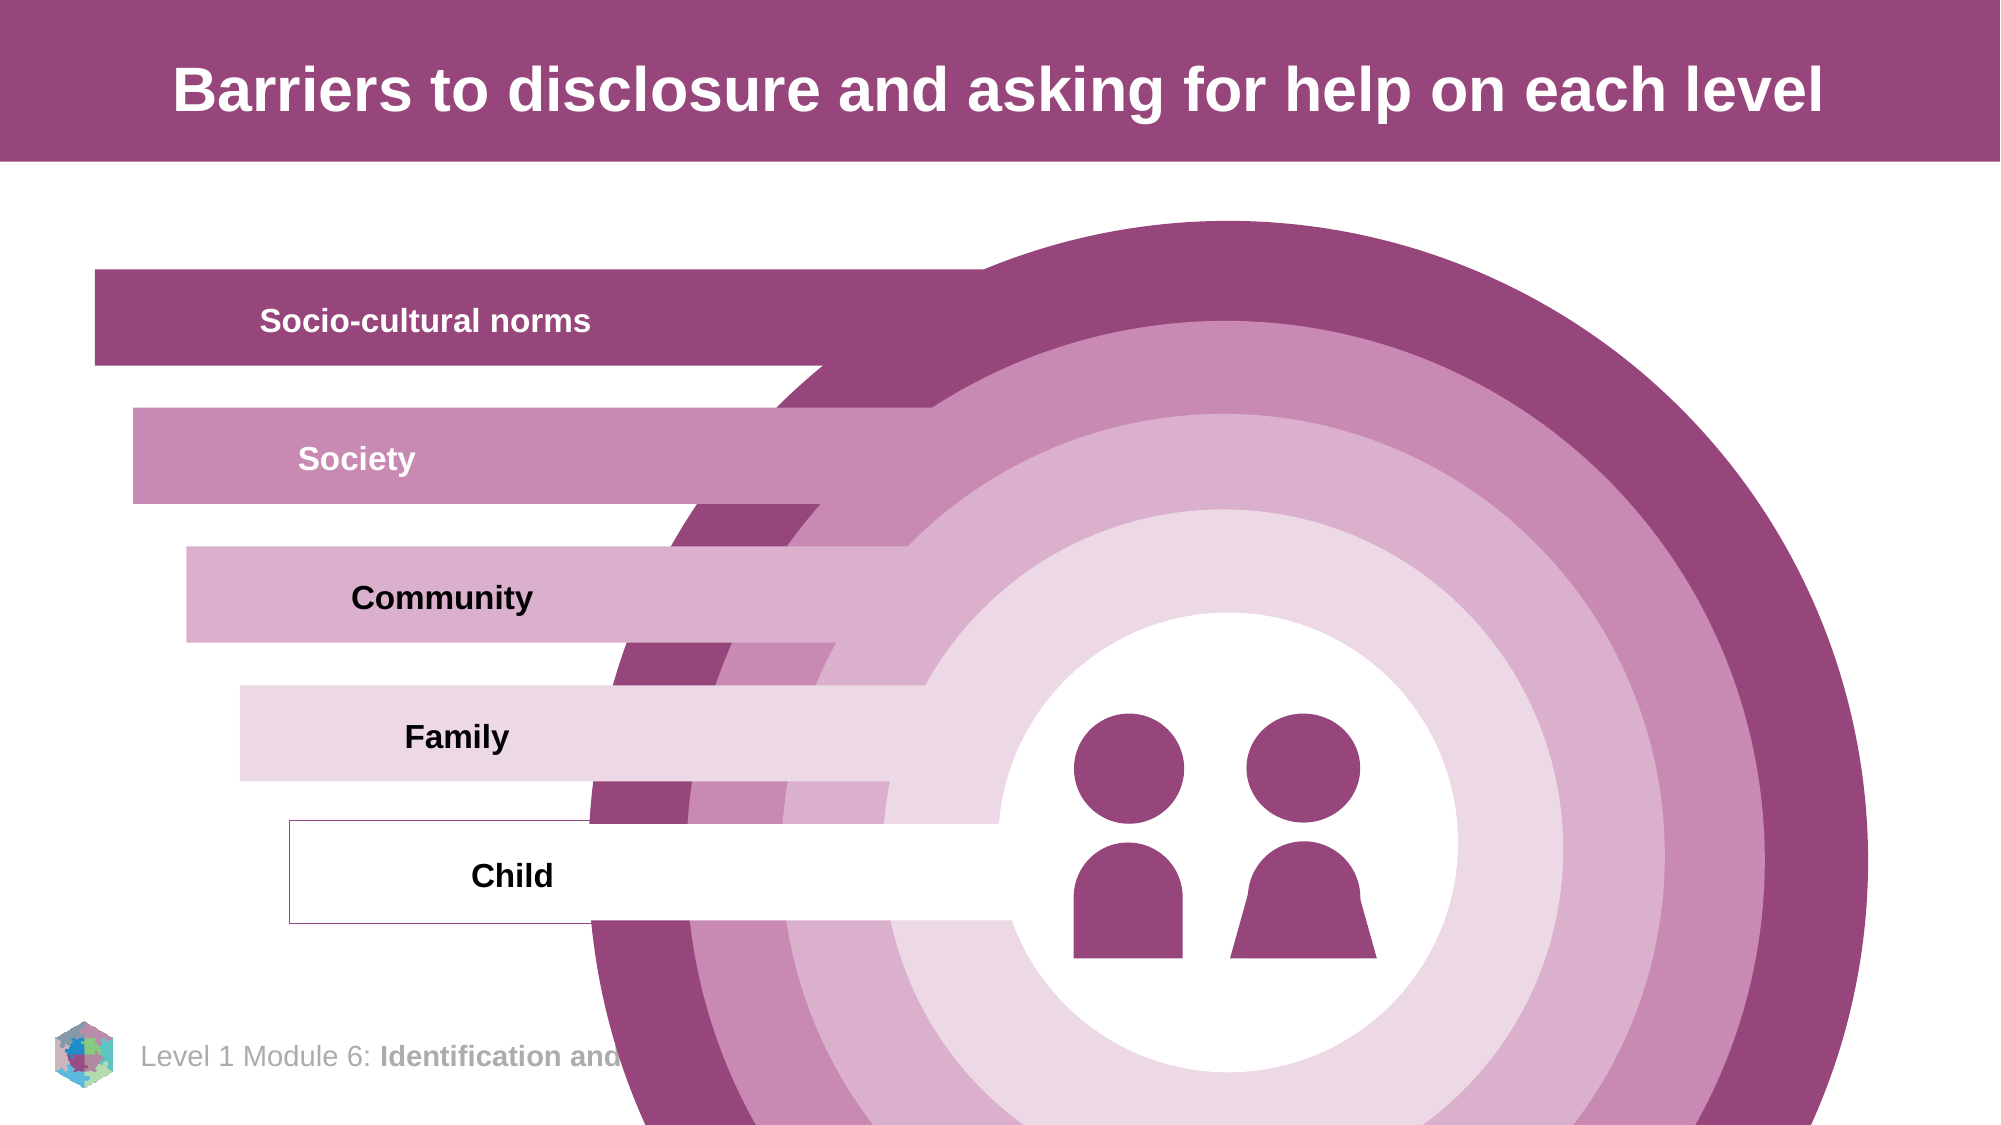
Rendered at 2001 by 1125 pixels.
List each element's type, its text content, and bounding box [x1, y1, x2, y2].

text_box Family [239, 685, 588, 782]
text_box Child [289, 820, 588, 924]
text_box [588, 220, 1869, 1125]
text_box Society [133, 407, 588, 504]
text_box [1230, 713, 1377, 959]
picture [55, 1021, 113, 1088]
text_box Community [186, 546, 588, 643]
text_box Socio-cultural norms [94, 269, 588, 366]
title Barriers to disclosure and asking for help on each level [137, 19, 1863, 163]
text_box Child [306, 824, 588, 921]
